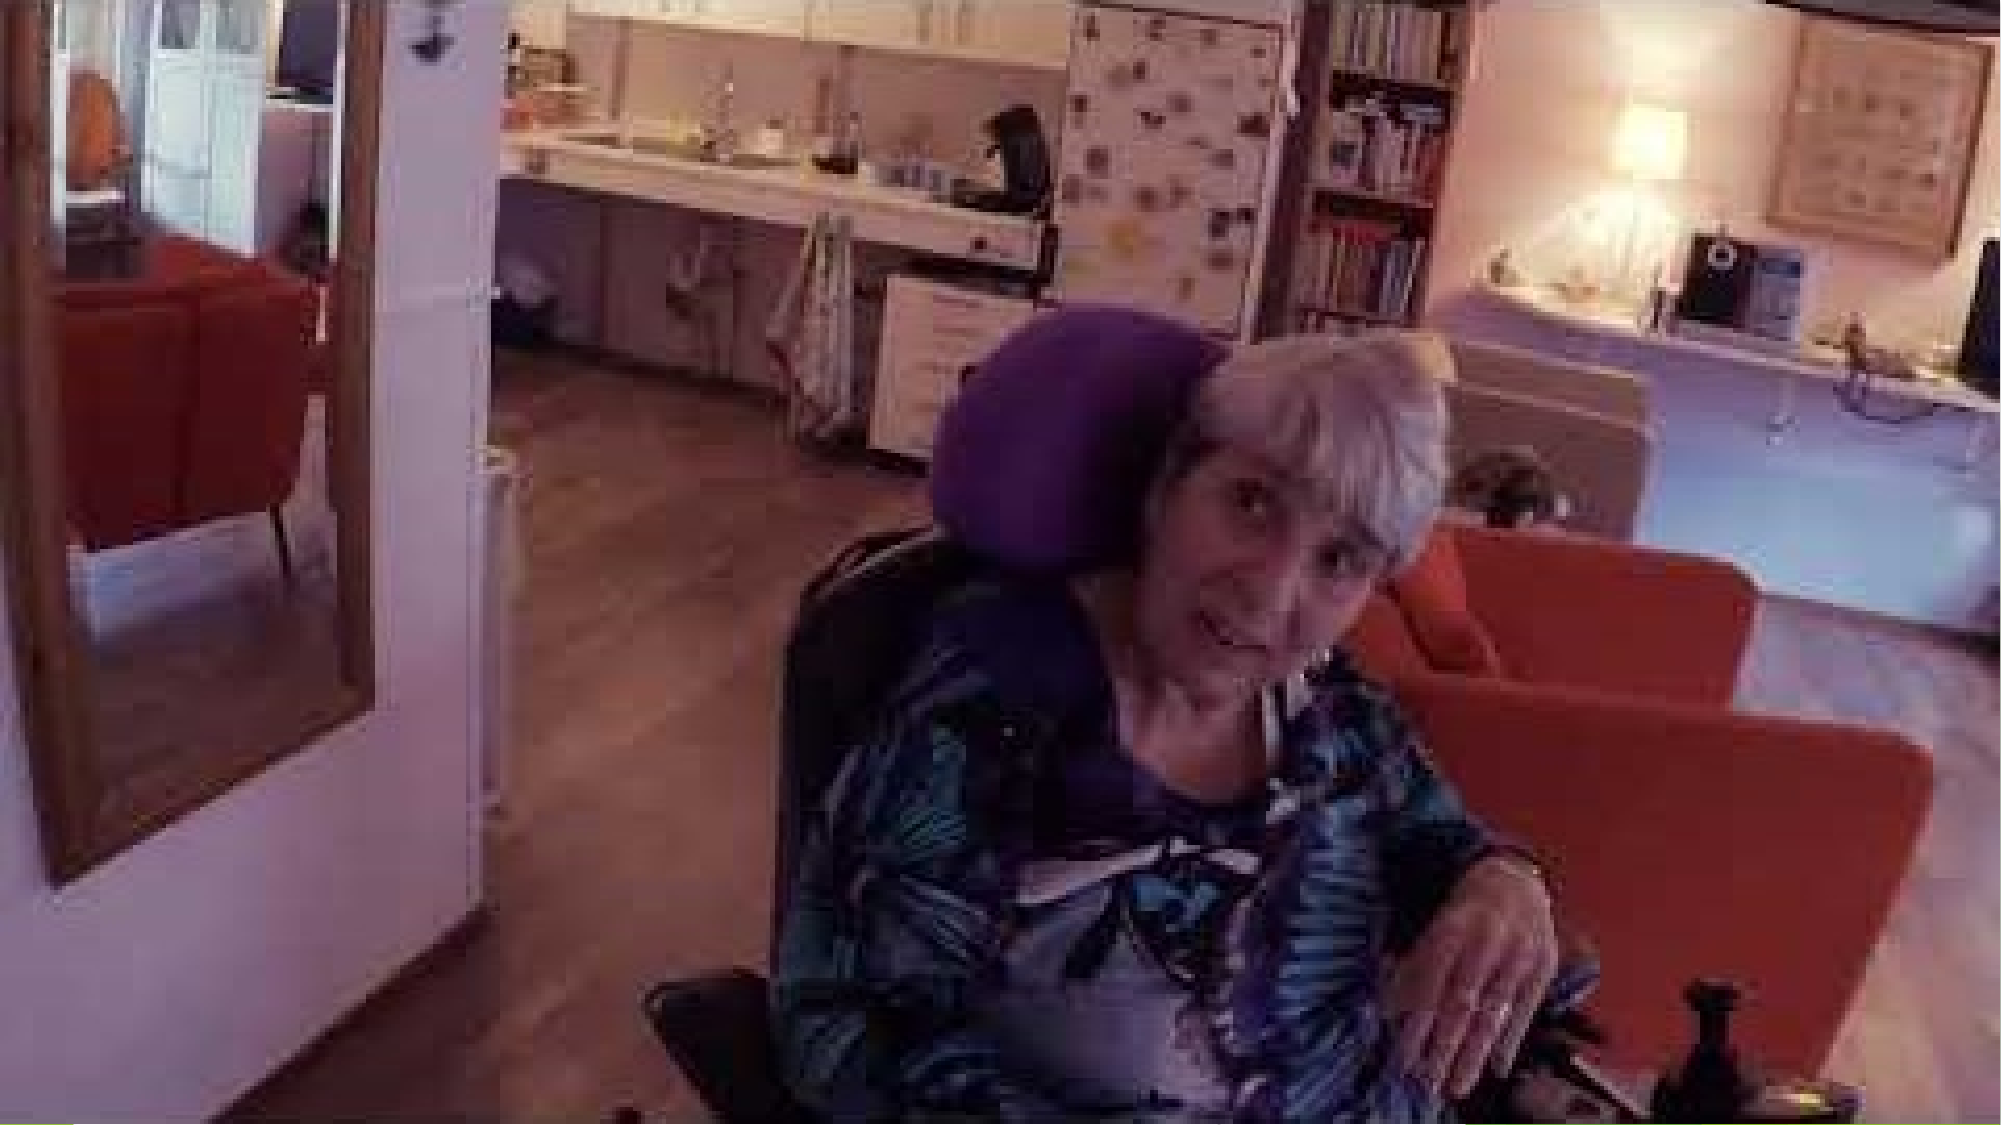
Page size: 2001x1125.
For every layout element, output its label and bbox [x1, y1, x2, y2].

list [0, 0, 2000, 1125]
